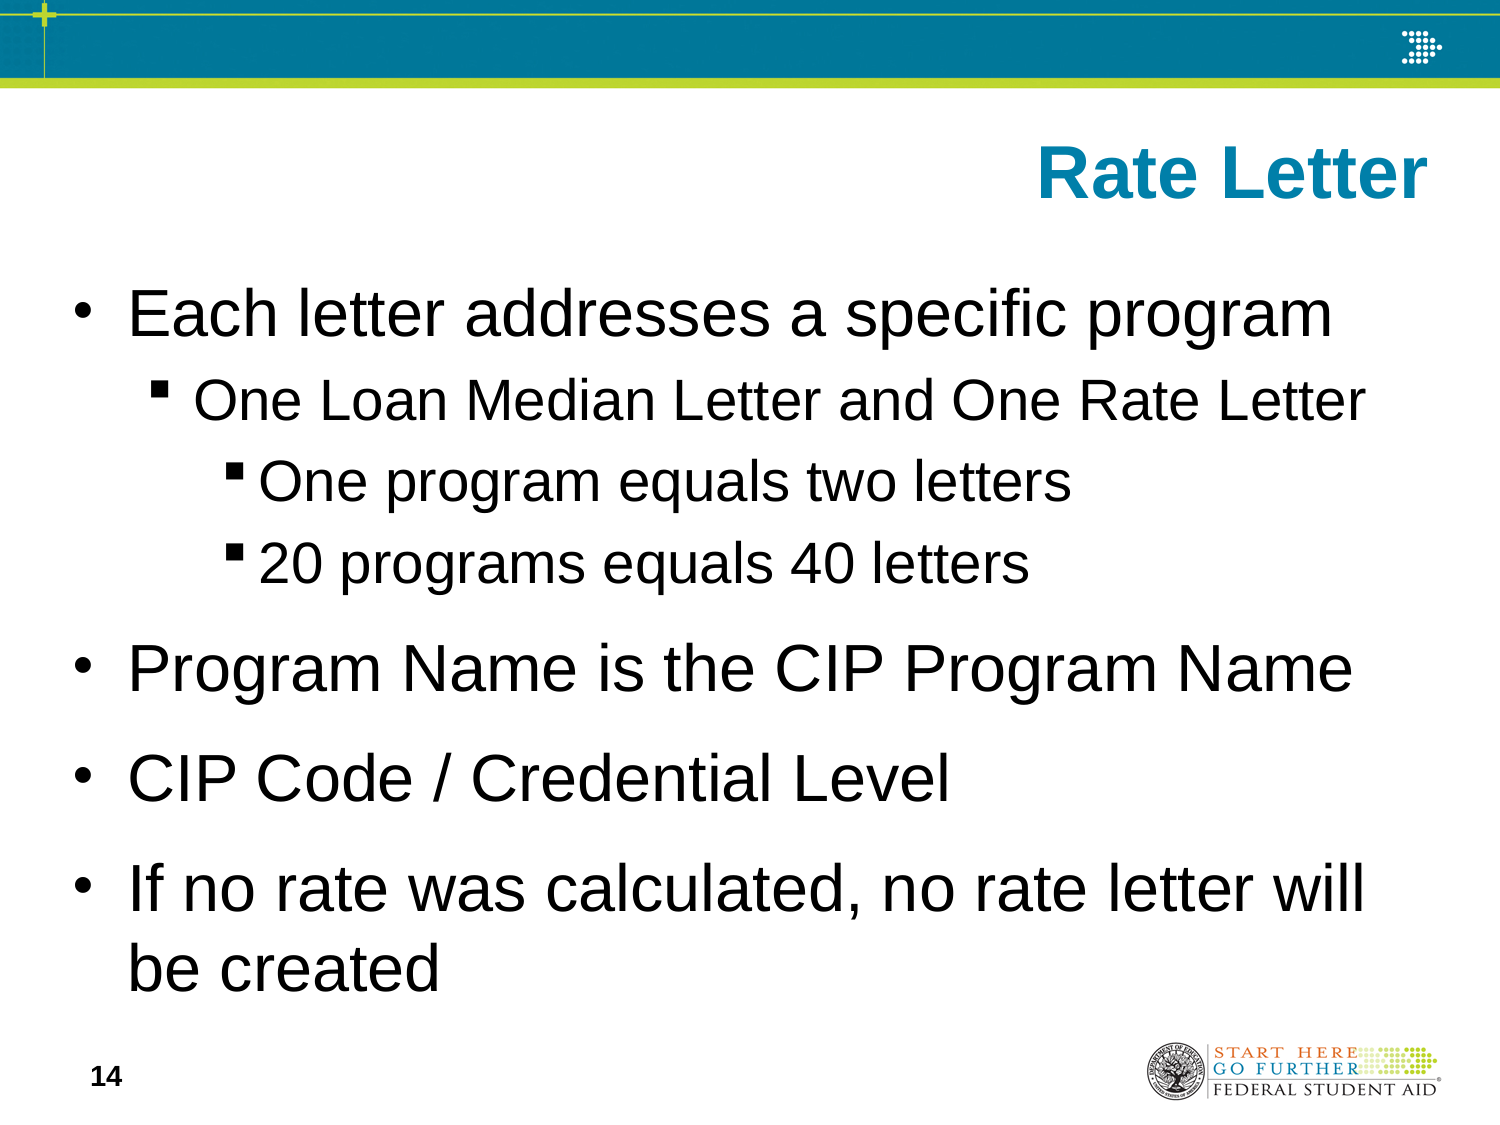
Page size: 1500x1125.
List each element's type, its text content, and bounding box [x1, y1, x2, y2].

picture [0, 3, 1500, 26]
picture [0, 78, 1500, 1125]
picture [1424, 32, 1428, 42]
list Each letter addresses a specific program One Loan Median Letter and One Rate Letter One program equals two letters 20 programs equals 40 letters Program Name is the CIP Program Name CIP Code / Credential Level If no rate was calculated, no rate letter will be created [56, 262, 1444, 1001]
title Rate Letter [56, 112, 1444, 226]
slide_number 14 [74, 1049, 388, 1125]
